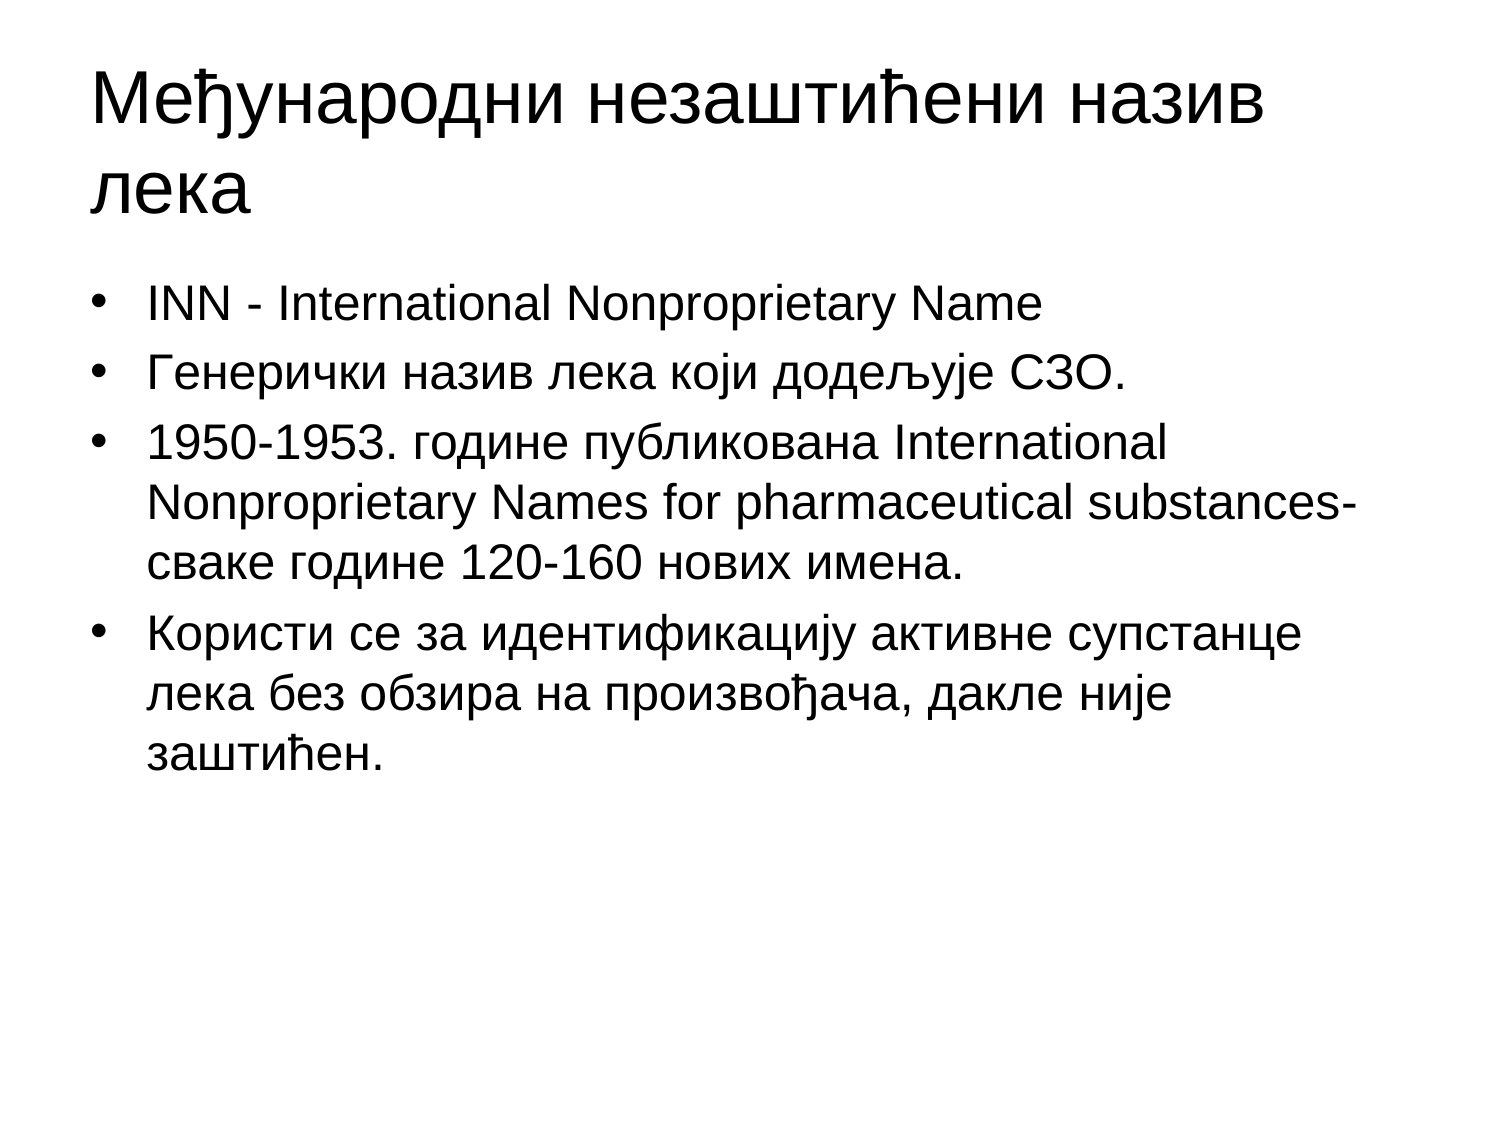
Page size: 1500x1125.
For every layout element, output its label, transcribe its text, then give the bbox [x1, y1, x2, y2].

title Међународни незаштићени назив лека [75, 45, 1425, 233]
list INN - International Nonproprietary Name Генерички назив лека који додељује СЗО. 1950-1953. године публикована International Nonproprietary Names for pharmaceutical substances- сваке године 120-160 нових имена. Користи се за идентификацију активне супстанце лека без обзира на произвођача, дакле није заштићен. [75, 262, 1425, 1005]
